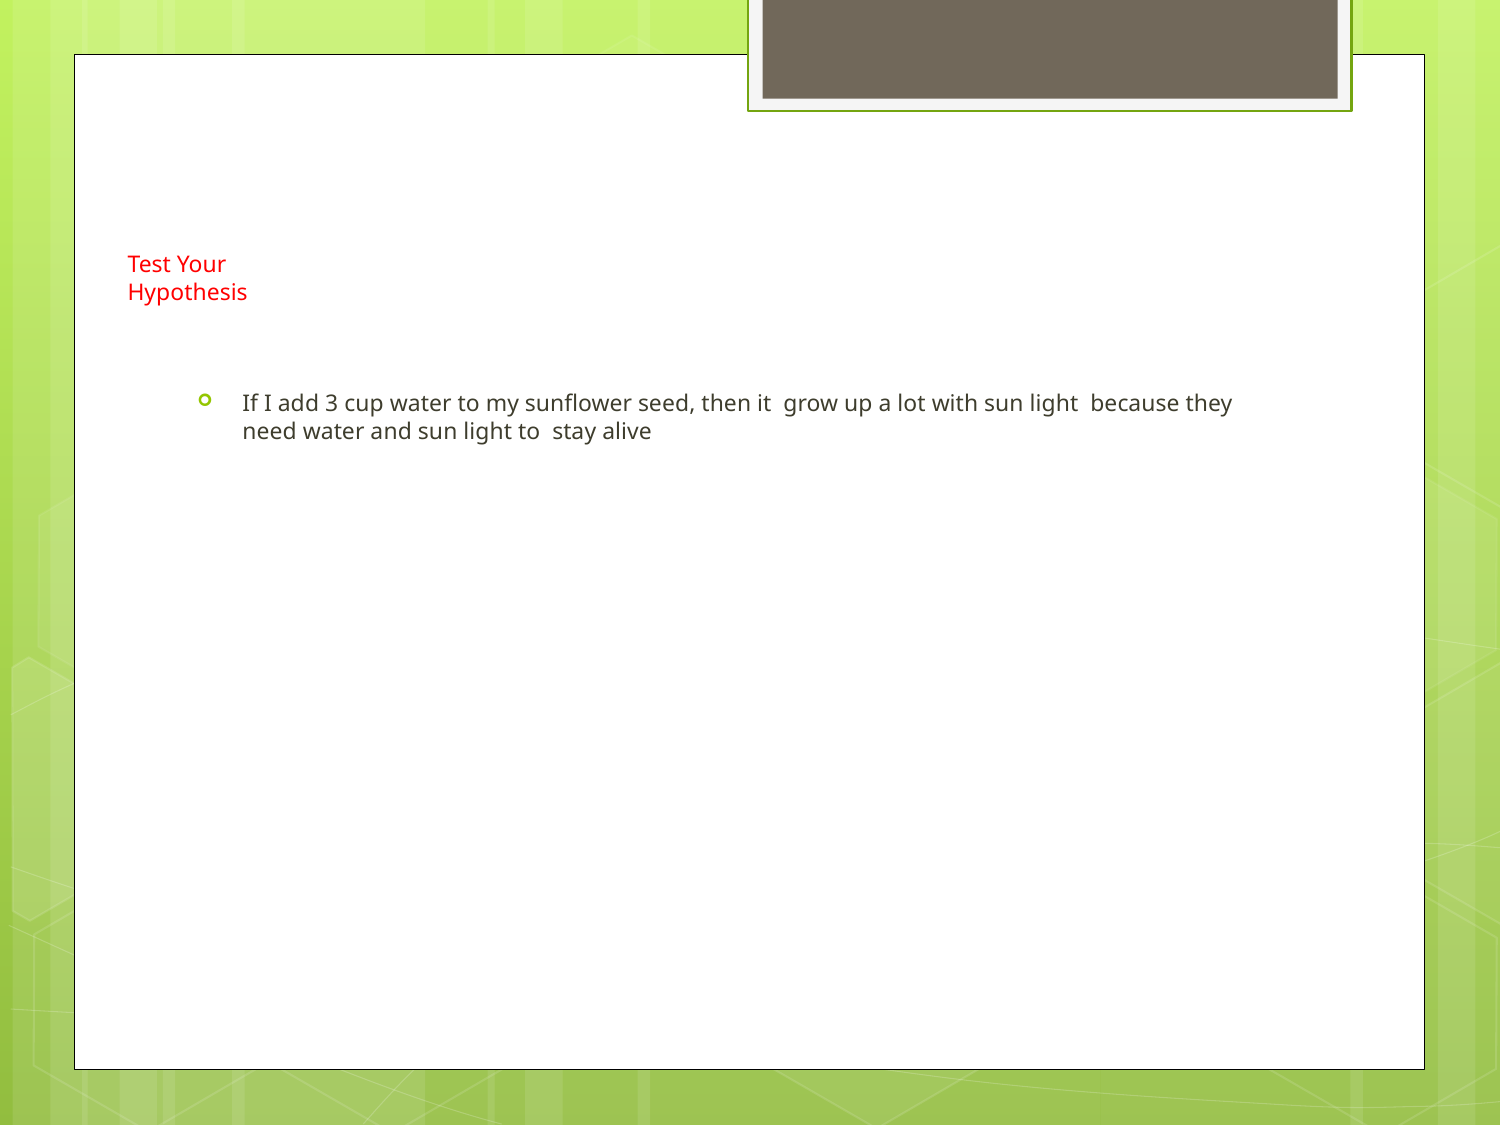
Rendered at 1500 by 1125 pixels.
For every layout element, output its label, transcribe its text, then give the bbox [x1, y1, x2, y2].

list If I add 3 cup water to my sunflower seed, then it grow up a lot with sun light because they need water and sun light to stay alive [171, 381, 1283, 957]
title Test Your Hypothesis [112, 37, 275, 313]
